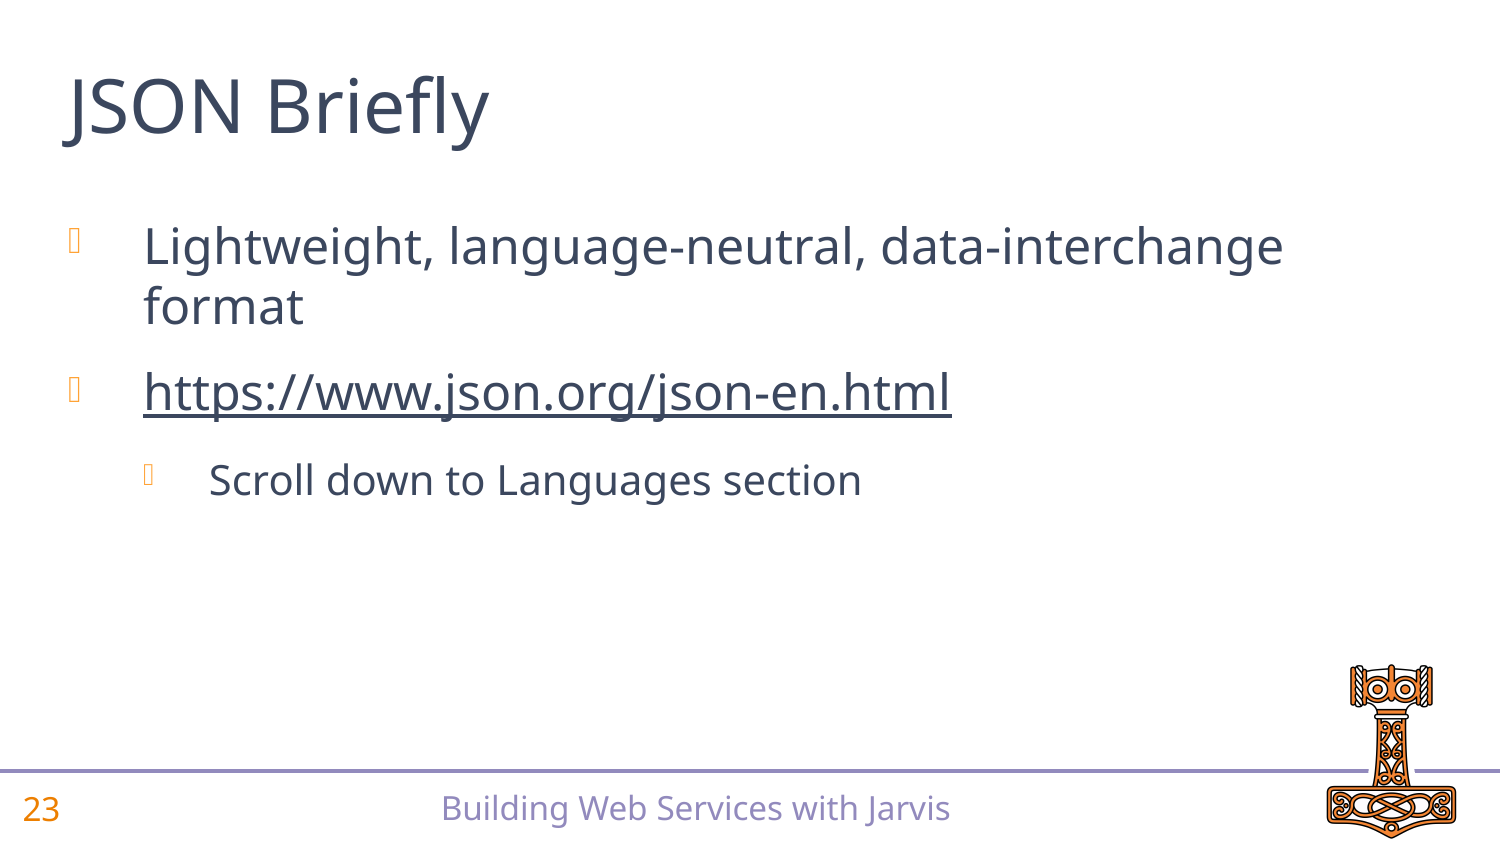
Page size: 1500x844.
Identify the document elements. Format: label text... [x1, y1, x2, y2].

title JSON Briefly [53, 43, 1203, 157]
picture [1320, 655, 1461, 844]
list Lightweight, language-neutral, data-interchange format https://www.json.org/json-en.html Scroll down to Languages section [53, 207, 1447, 740]
